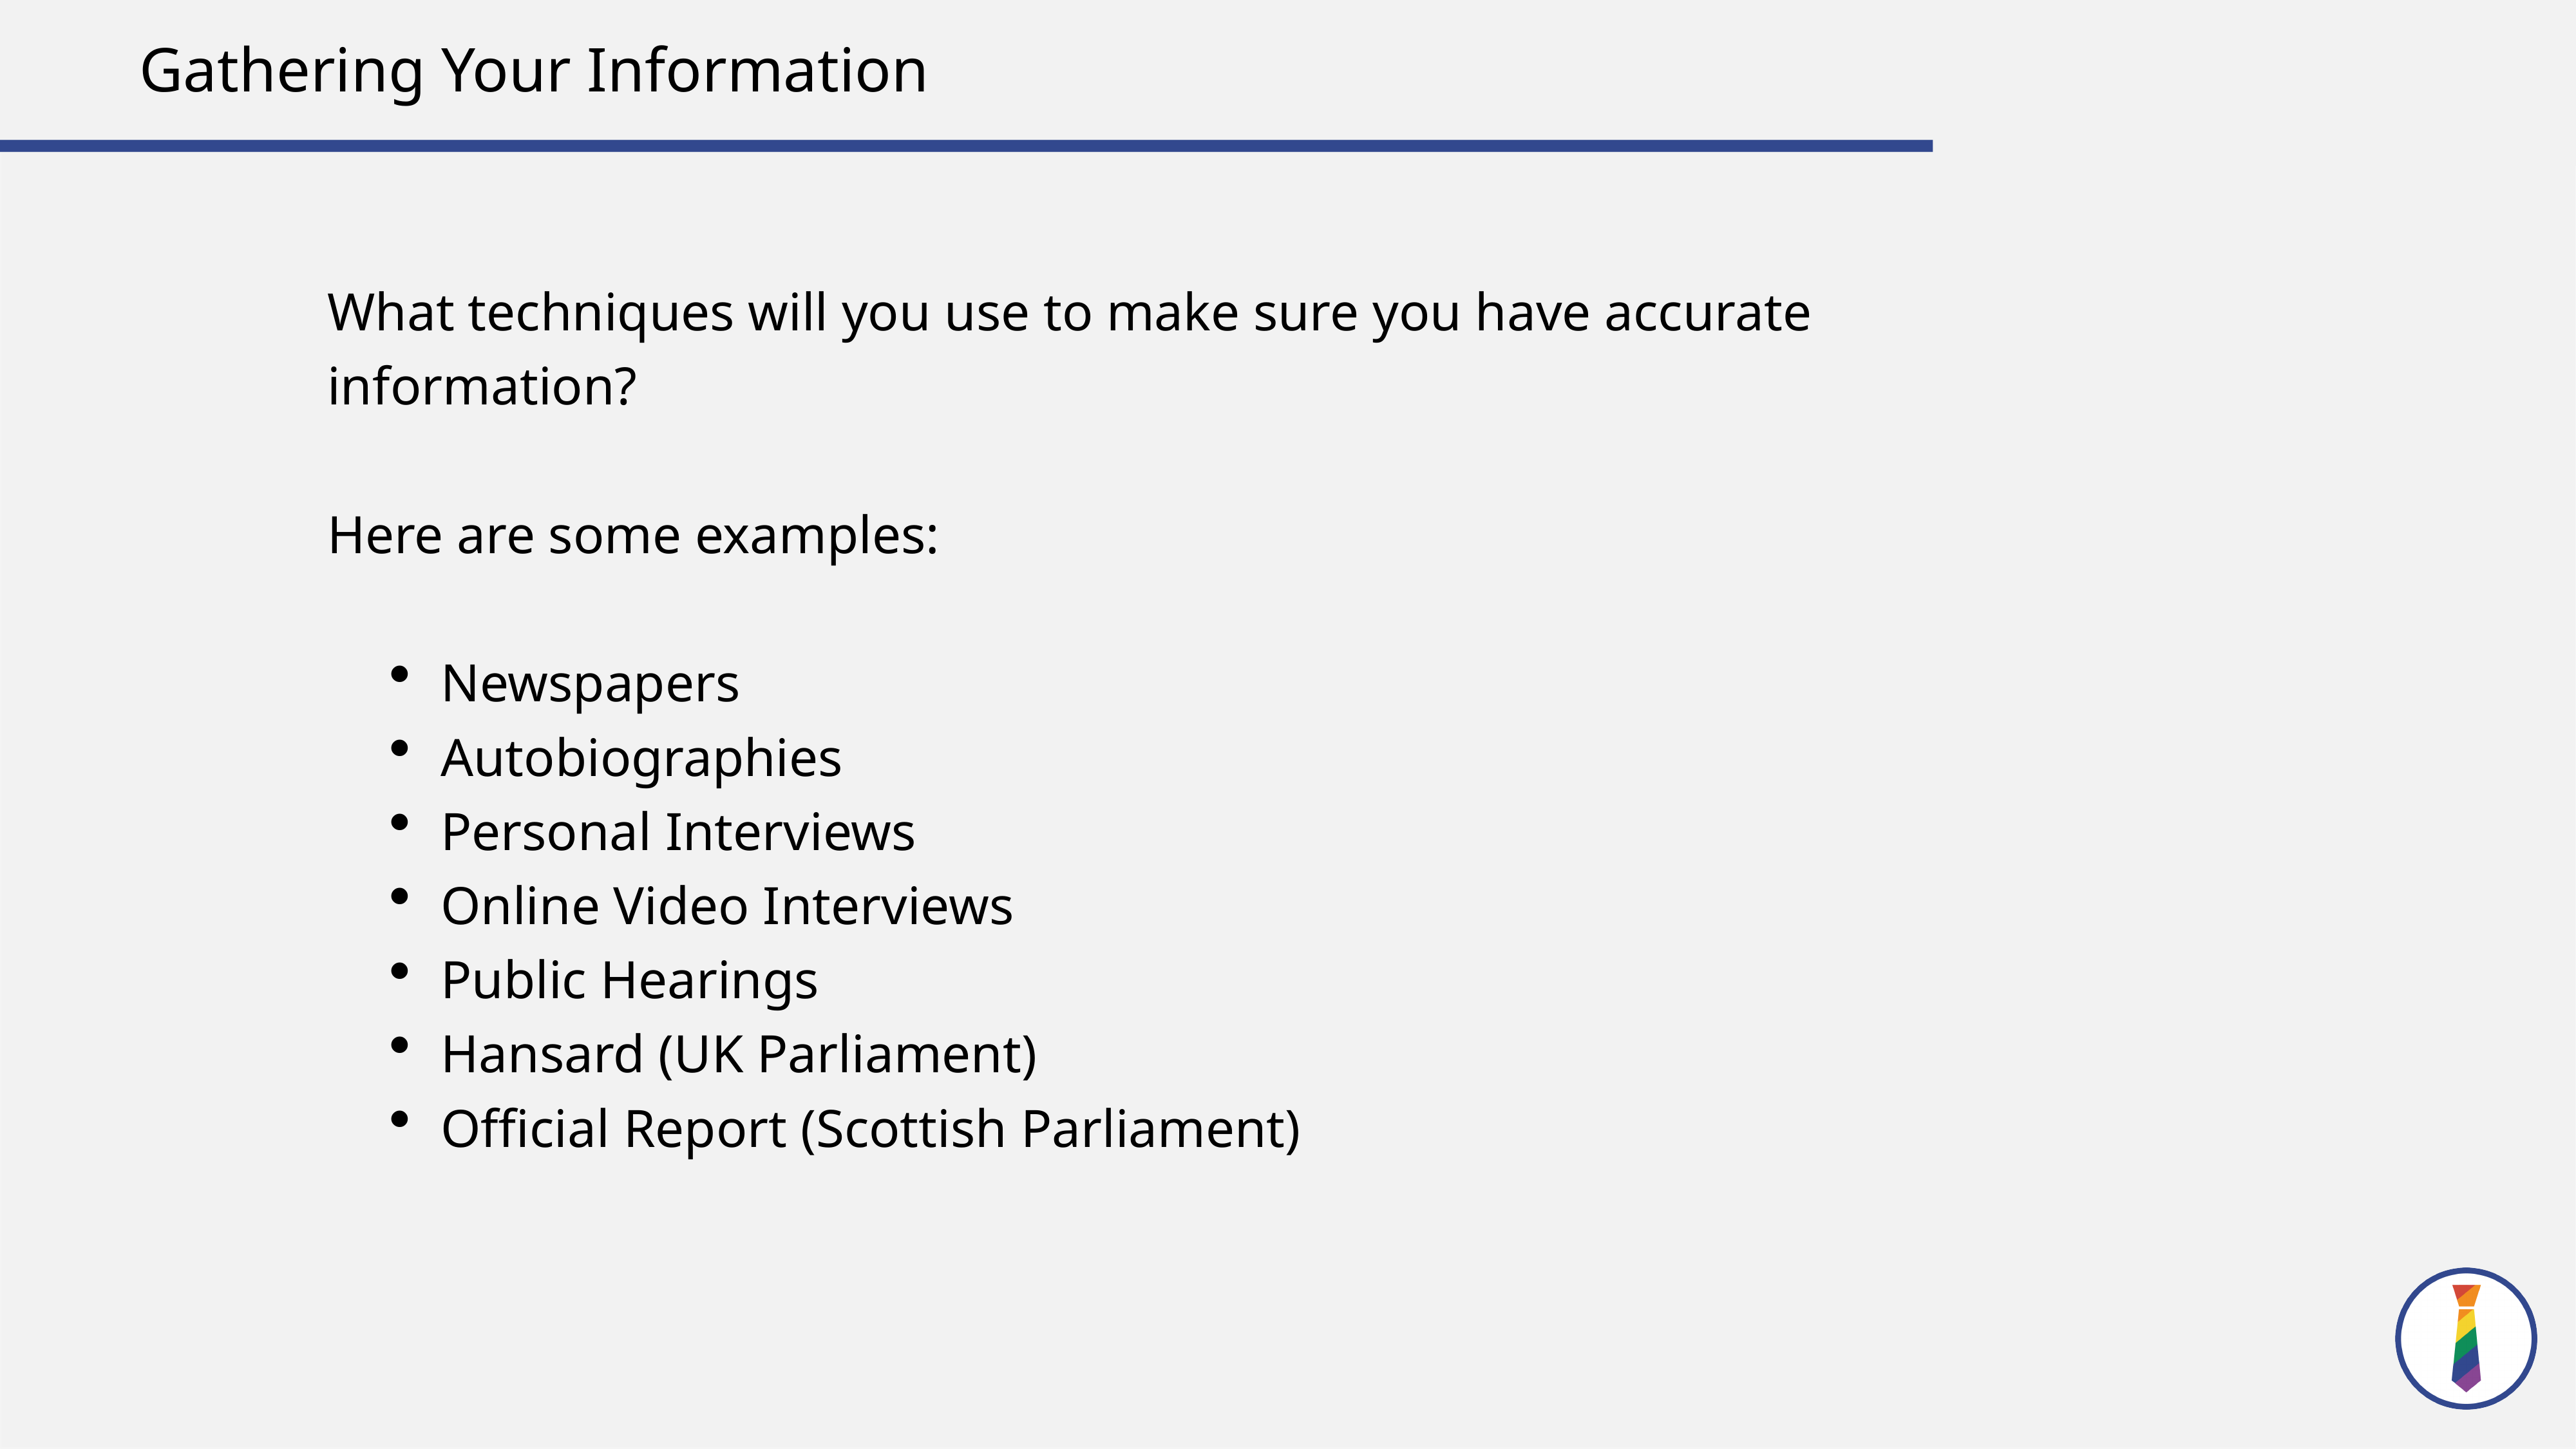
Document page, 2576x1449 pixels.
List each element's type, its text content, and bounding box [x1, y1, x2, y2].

text_box Gathering Your Information [135, 26, 1388, 131]
picture [0, 0, 2576, 1449]
text_box What techniques will you use to make sure you have accurate information? Here are some examples: Newspapers Autobiographies Personal Interviews Online Video Interviews Public Hearings Hansard (UK Parliament) Official Report (Scottish Parliament) [322, 261, 1929, 1279]
